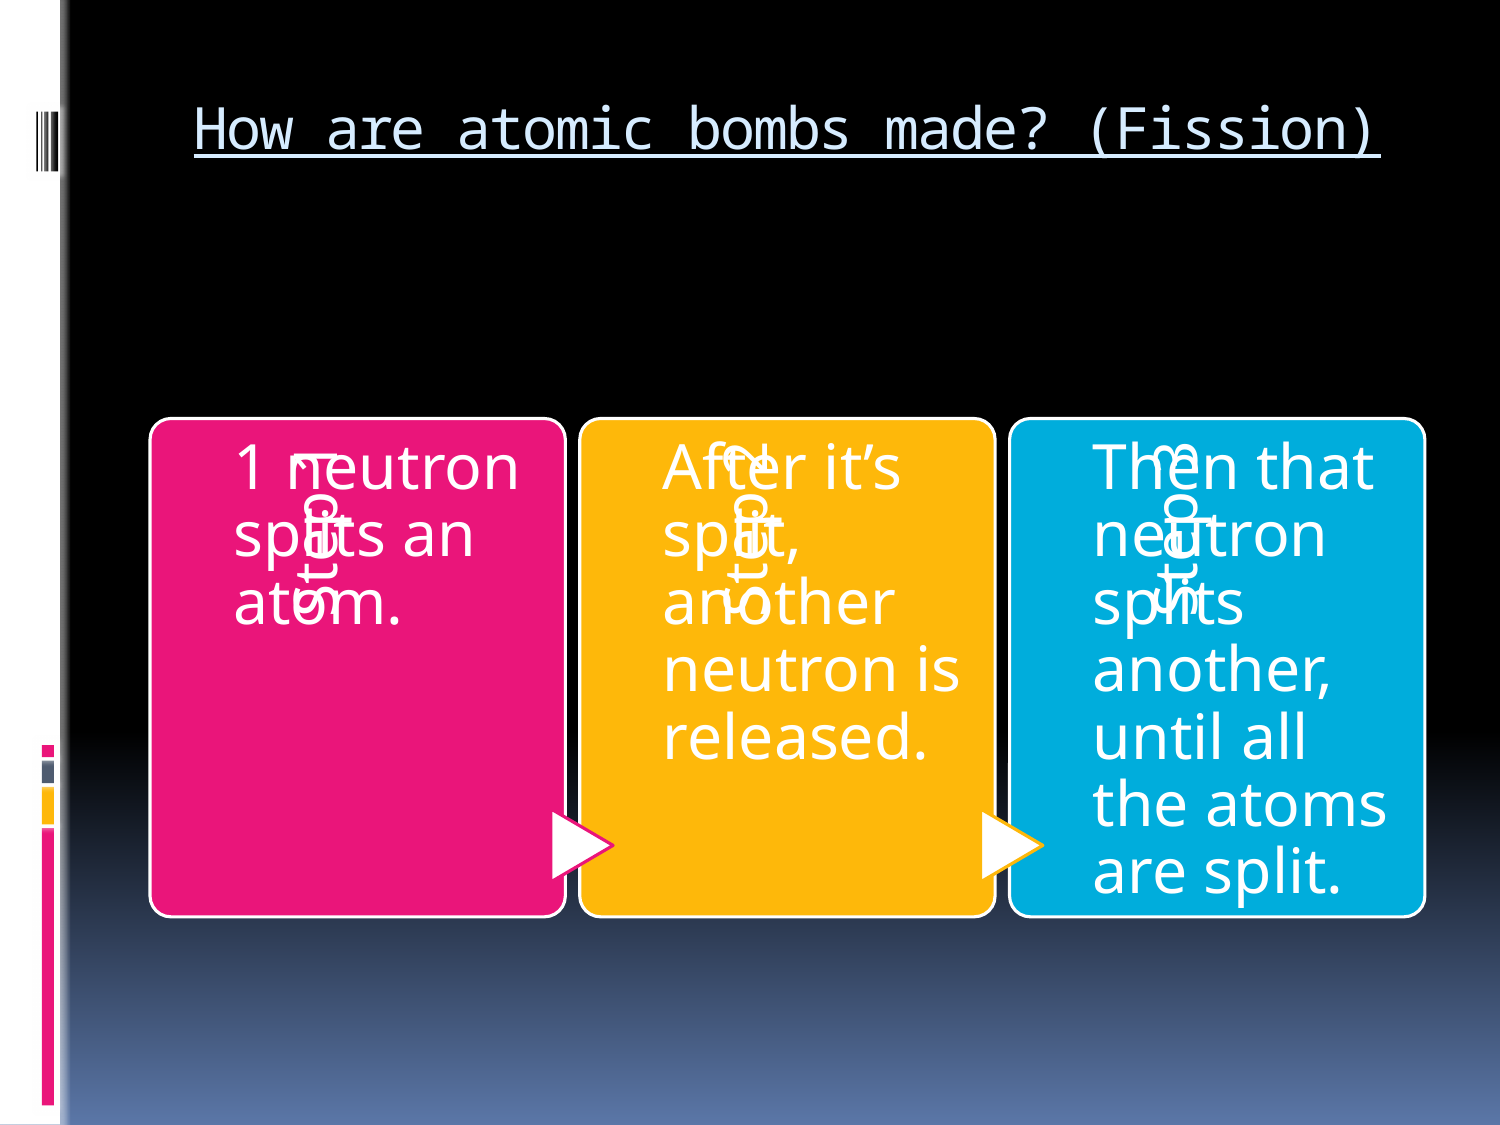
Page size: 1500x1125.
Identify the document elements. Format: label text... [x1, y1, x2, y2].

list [149, 292, 1426, 1044]
title How are atomic bombs made? (Fission) [150, 83, 1425, 234]
